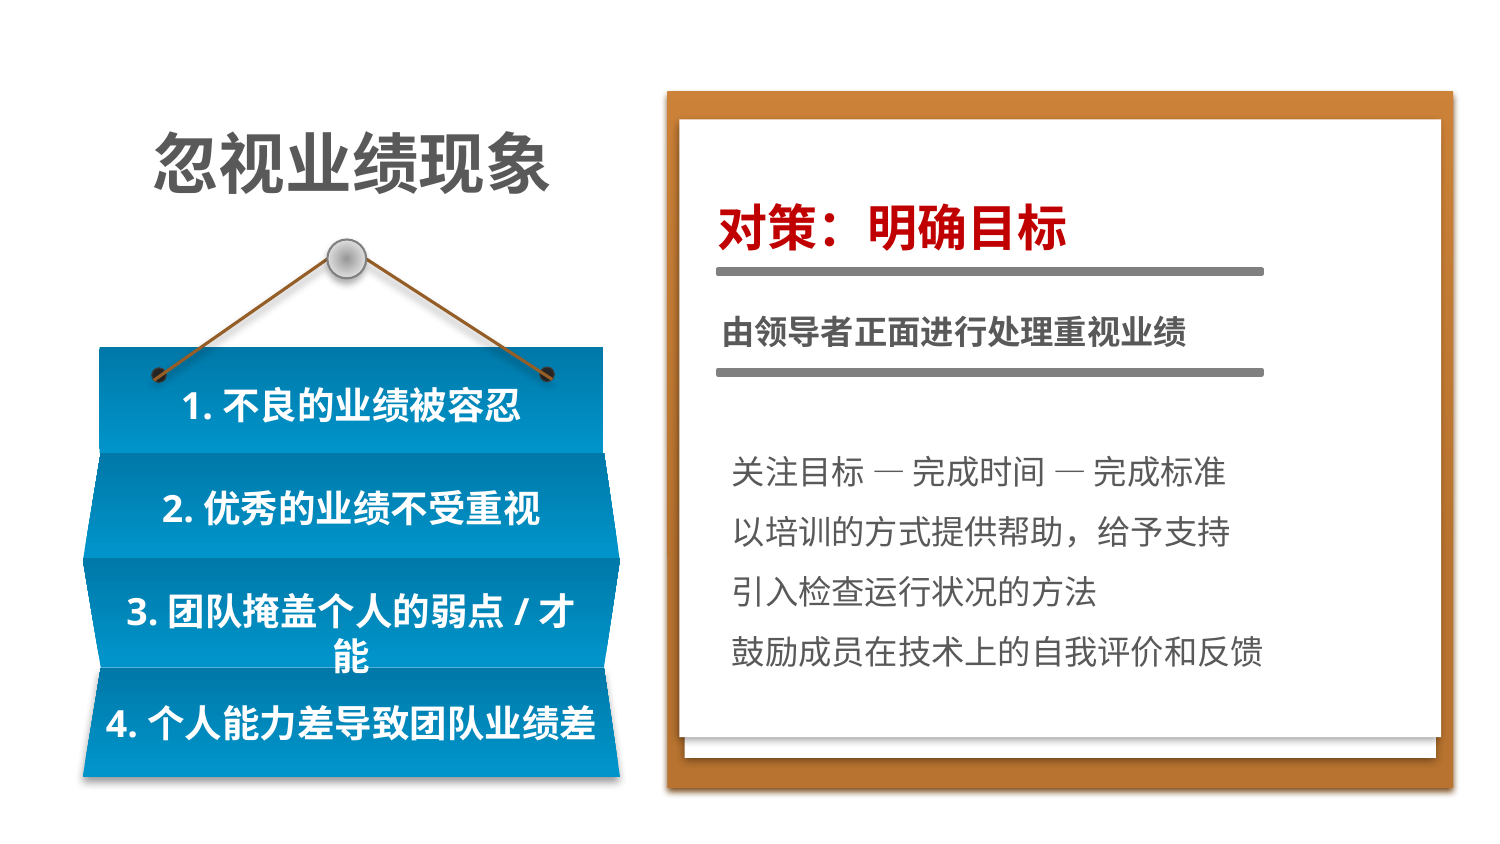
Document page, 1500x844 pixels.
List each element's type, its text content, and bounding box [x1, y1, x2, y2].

text_box [327, 239, 366, 279]
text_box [667, 90, 1454, 789]
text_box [153, 258, 328, 381]
text_box 忽视业绩现象 [112, 114, 593, 210]
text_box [365, 258, 553, 380]
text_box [82, 347, 621, 778]
